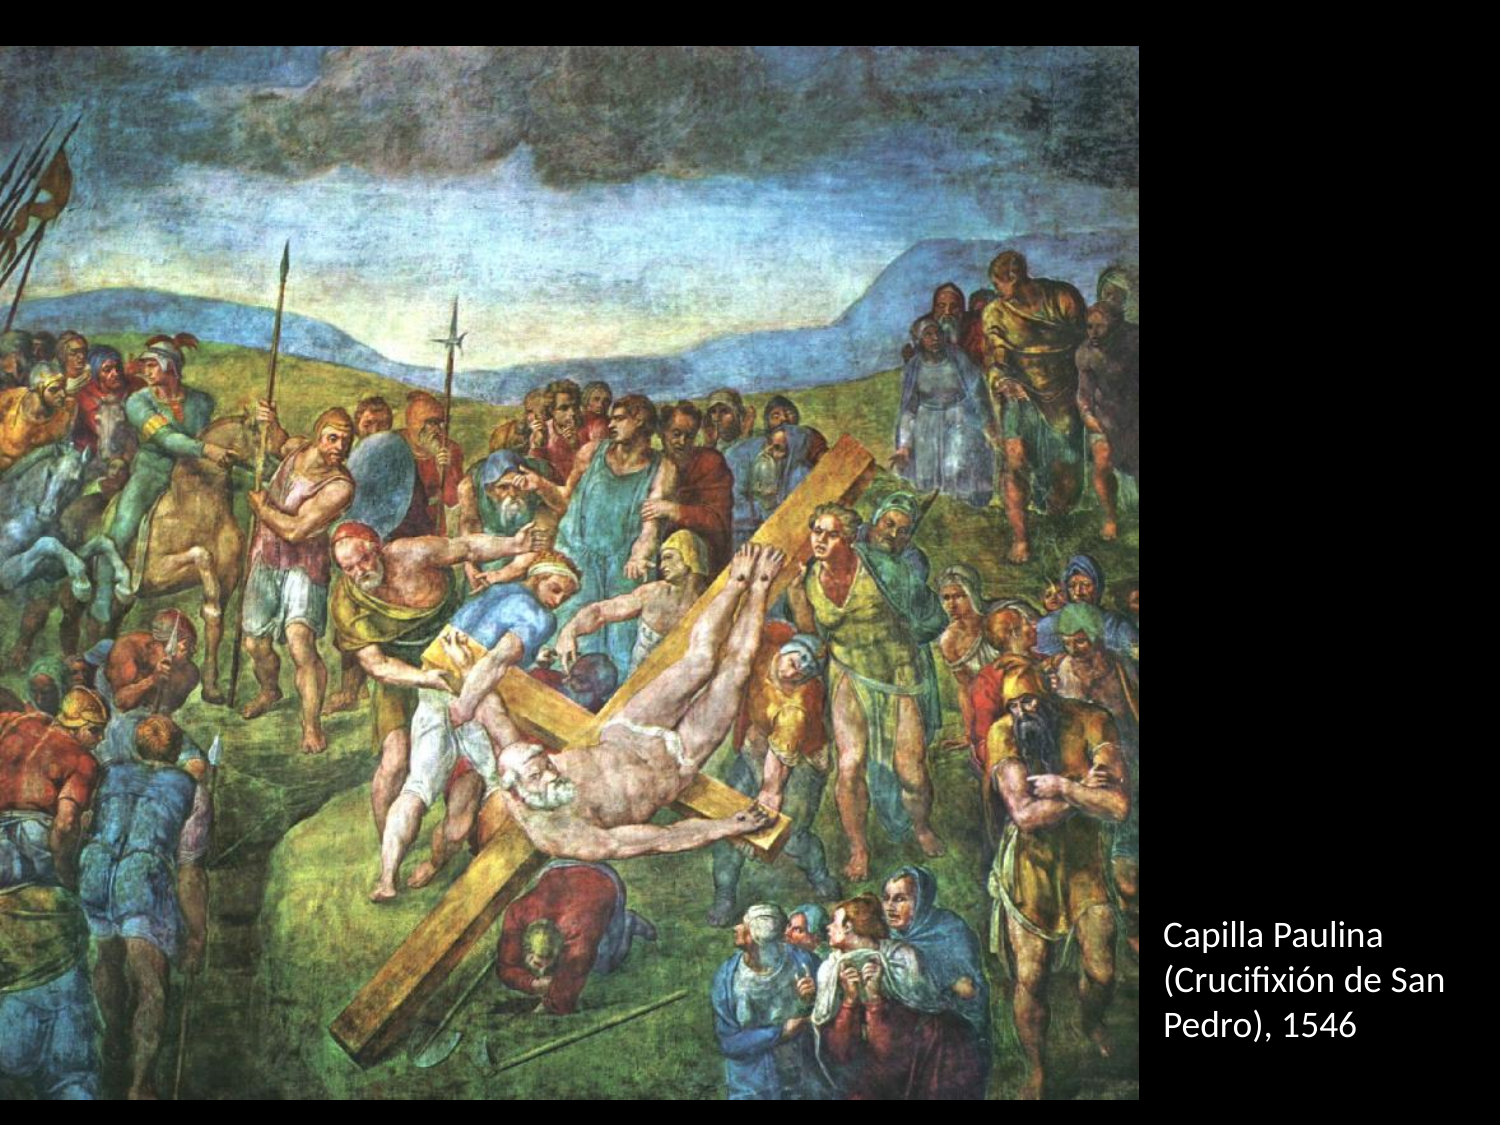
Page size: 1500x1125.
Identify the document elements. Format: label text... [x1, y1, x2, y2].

picture [0, 46, 1140, 1100]
text_box Capilla Paulina (Crucifixión de San Pedro), 1546 [1148, 902, 1500, 1053]
